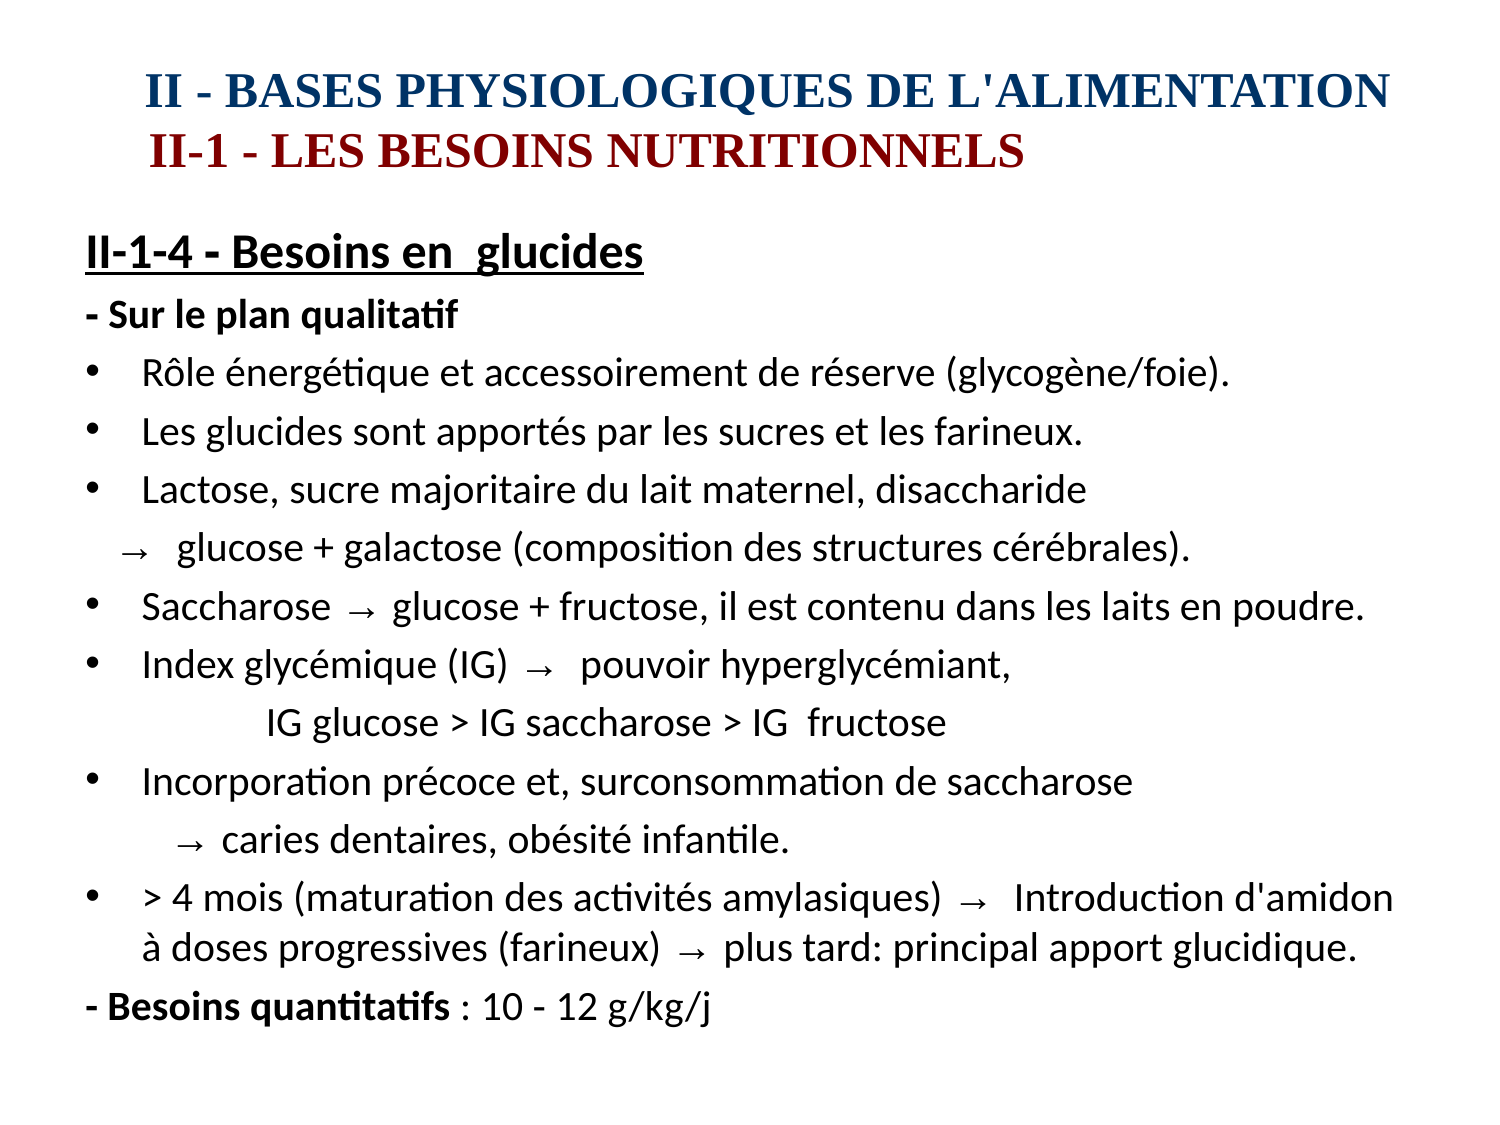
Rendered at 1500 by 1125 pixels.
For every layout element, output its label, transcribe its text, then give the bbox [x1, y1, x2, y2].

title II ‑ BASES PHYSIOLOGIQUES DE L'ALIMENTATION II-1 ‑ LES BESOINS NUTRITIONNELS [58, 23, 1409, 212]
list II-1-4 ‑ Besoins en glucides ‑ Sur le plan qualitatif Rôle énergétique et accessoirement de réserve (glycogène/foie). Les glucides sont apportés par les sucres et les farineux. Lactose, sucre majoritaire du lait maternel, disaccharide → glucose + galactose (composition des structures cérébrales). Saccharose → glucose + fructose, il est contenu dans les laits en poudre. Index glycémique (IG) → pouvoir hyperglycémiant, IG glucose > IG saccharose > IG fructose Incorporation précoce et, surconsommation de saccharose → caries dentaires, obésité infantile. > 4 mois (maturation des activités amylasiques) → Introduction d'amidon à doses progressives (farineux) → plus tard: principal apport glucidique. - Besoins quantitatifs : 10 ‑ 12 g/kg/j [70, 210, 1421, 1044]
